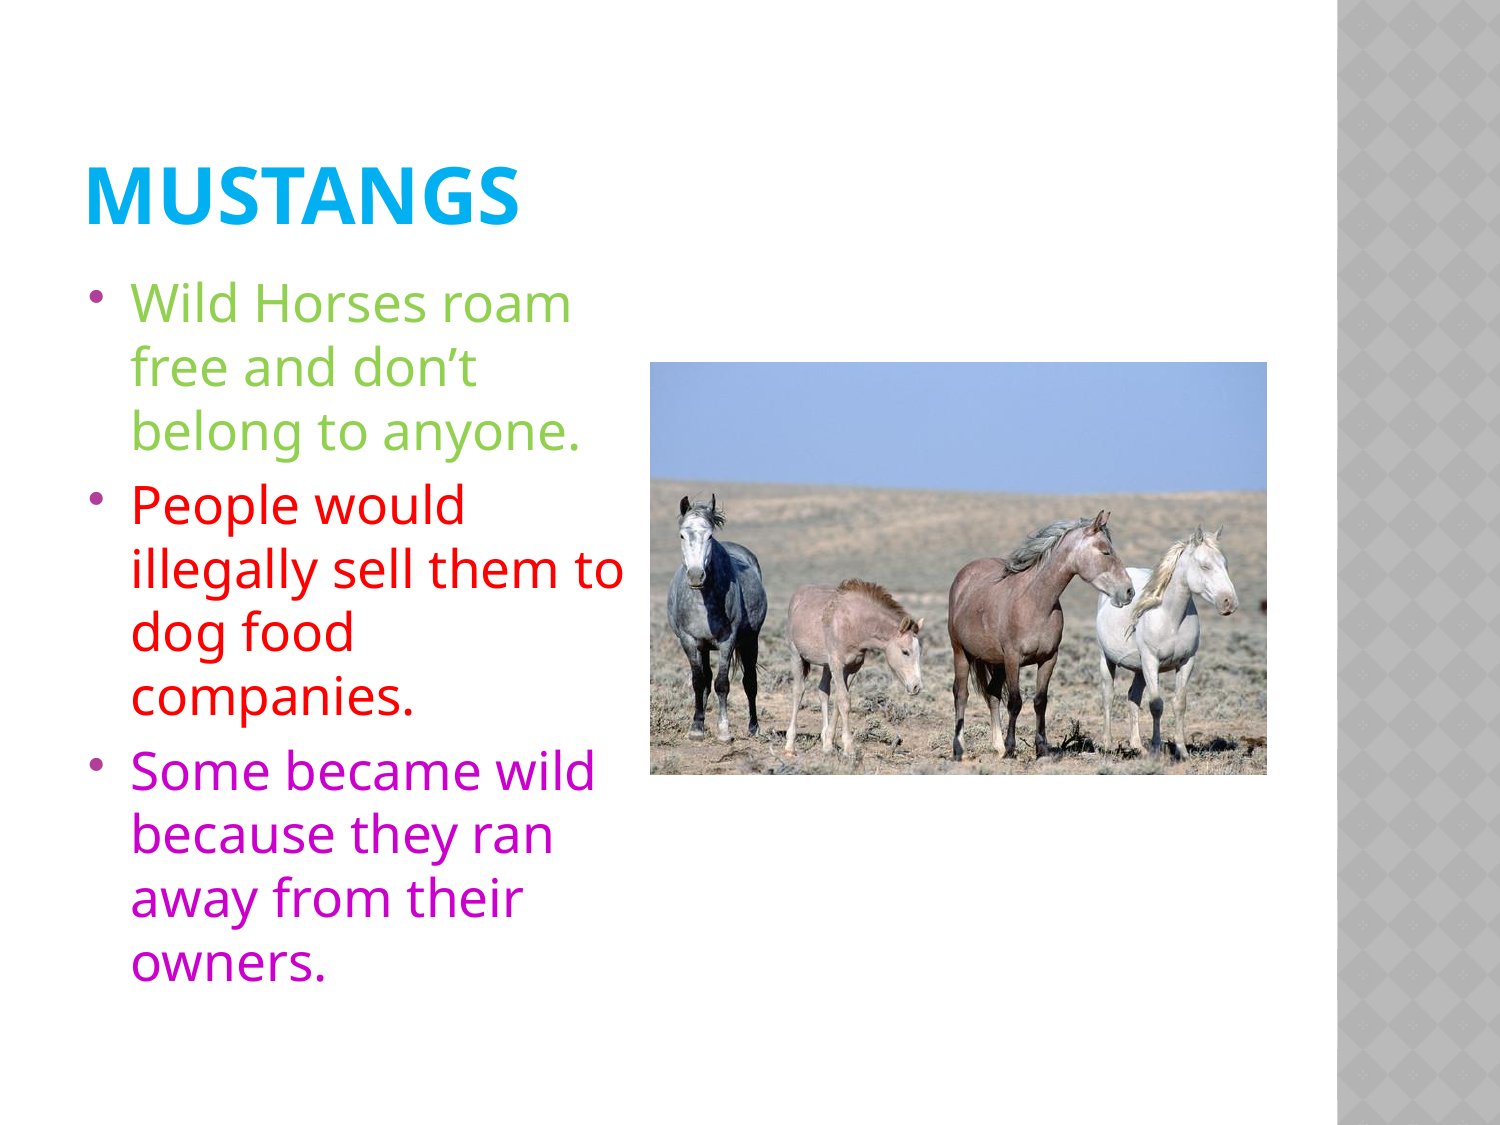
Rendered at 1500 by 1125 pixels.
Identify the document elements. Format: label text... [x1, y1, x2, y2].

list Wild Horses roam free and don’t belong to anyone. People would illegally sell them to dog food companies. Some became wild because they ran away from their owners. [75, 262, 653, 1005]
title mustangs [75, 52, 1263, 240]
picture [649, 362, 1268, 776]
